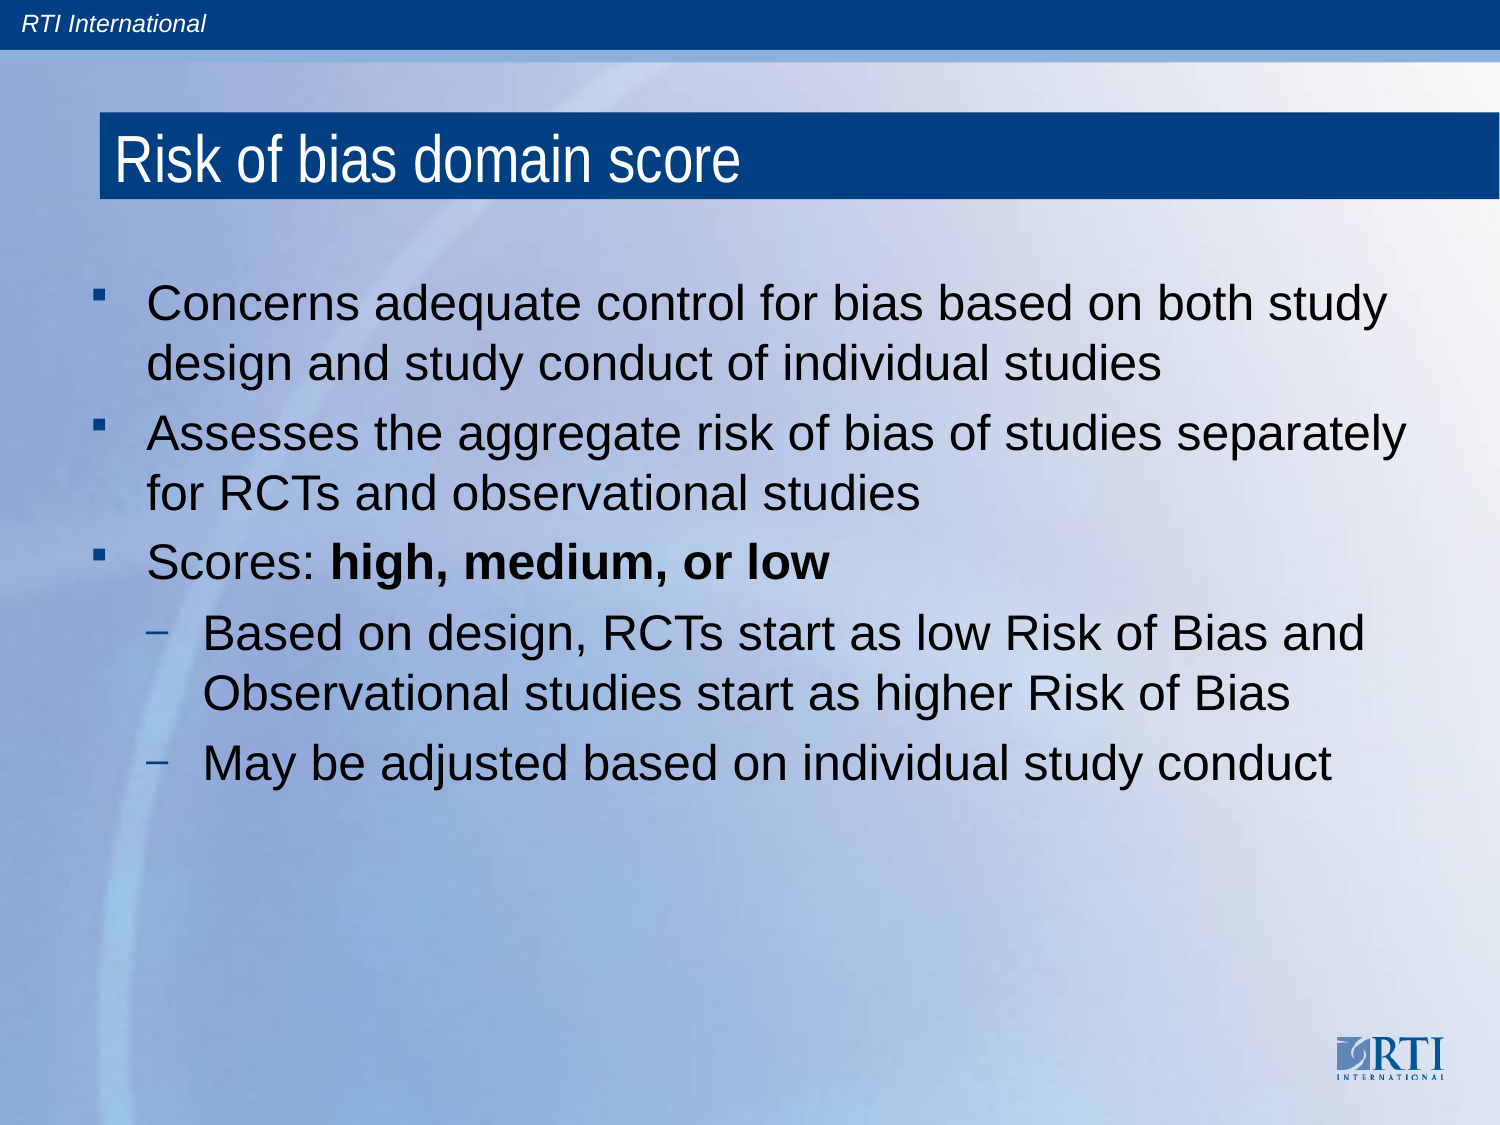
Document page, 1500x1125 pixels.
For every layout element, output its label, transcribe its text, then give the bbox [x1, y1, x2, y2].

title Risk of bias domain score [99, 111, 1500, 200]
list Concerns adequate control for bias based on both study design and study conduct of individual studies Assesses the aggregate risk of bias of studies separately for RCTs and observational studies Scores: high, medium, or low Based on design, RCTs start as low Risk of Bias and Observational studies start as higher Risk of Bias May be adjusted based on individual study conduct [74, 262, 1426, 1006]
picture [0, 63, 1500, 1125]
